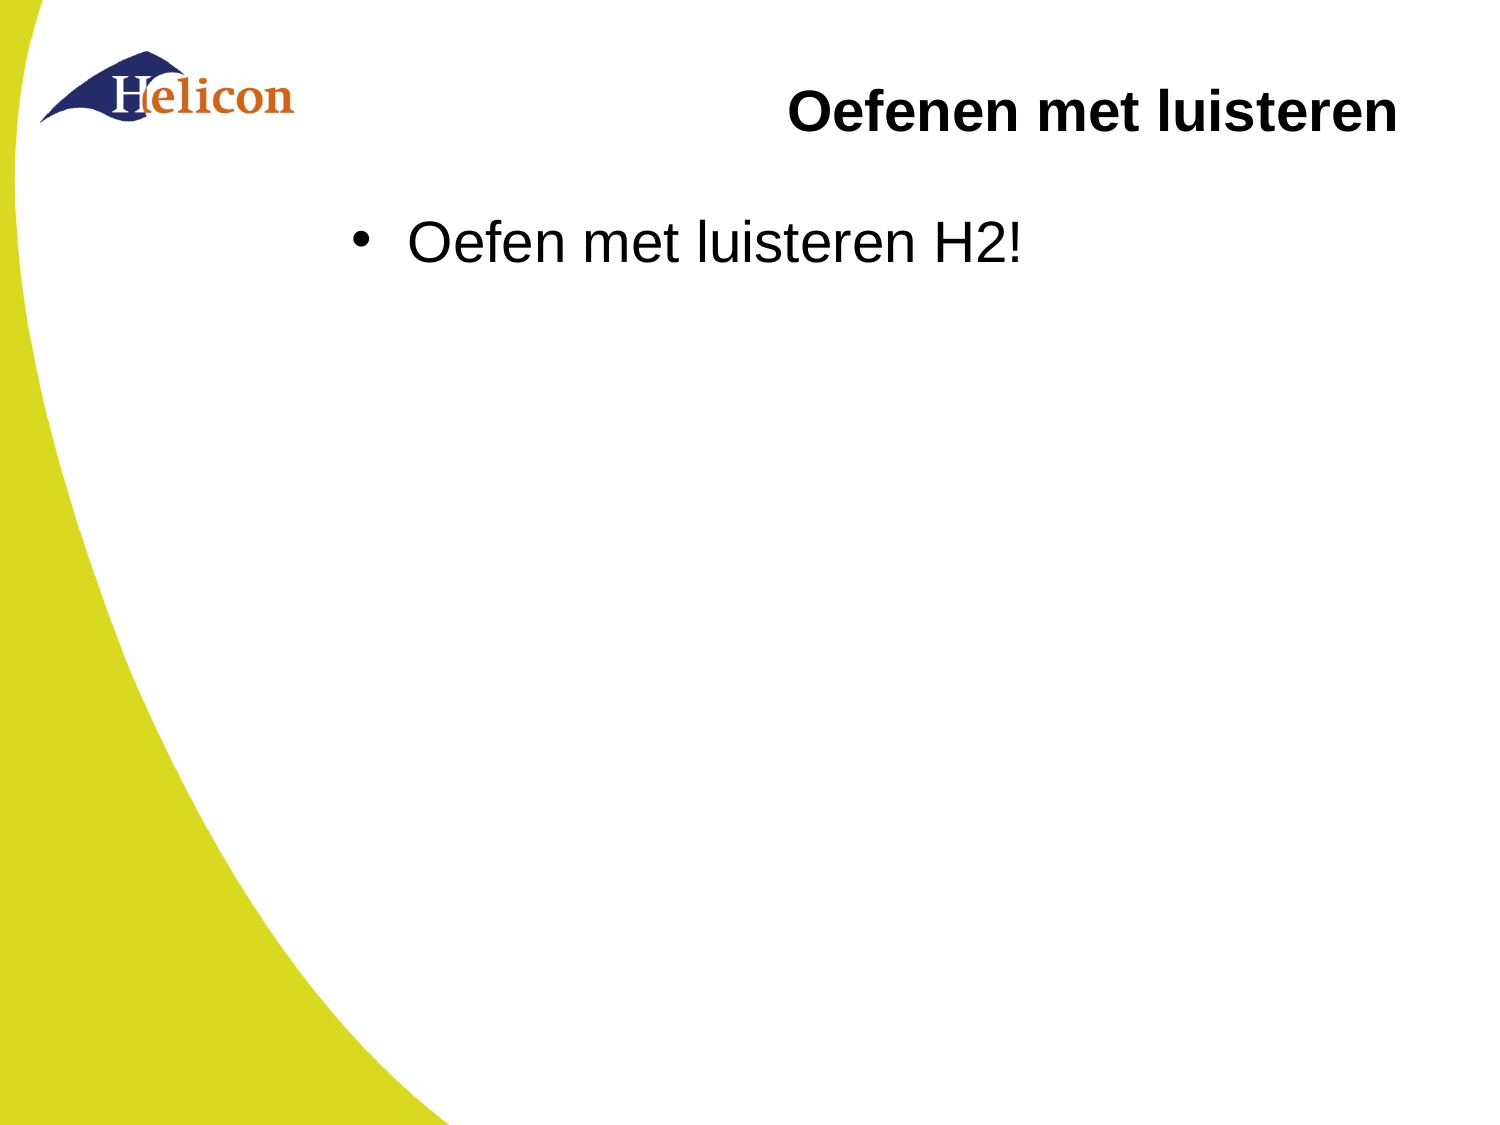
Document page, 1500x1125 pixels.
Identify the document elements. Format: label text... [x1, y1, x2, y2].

list Oefen met luisteren H2! [336, 196, 1425, 1005]
picture [0, 0, 1500, 1125]
title Oefenen met luisteren [324, 54, 1415, 161]
